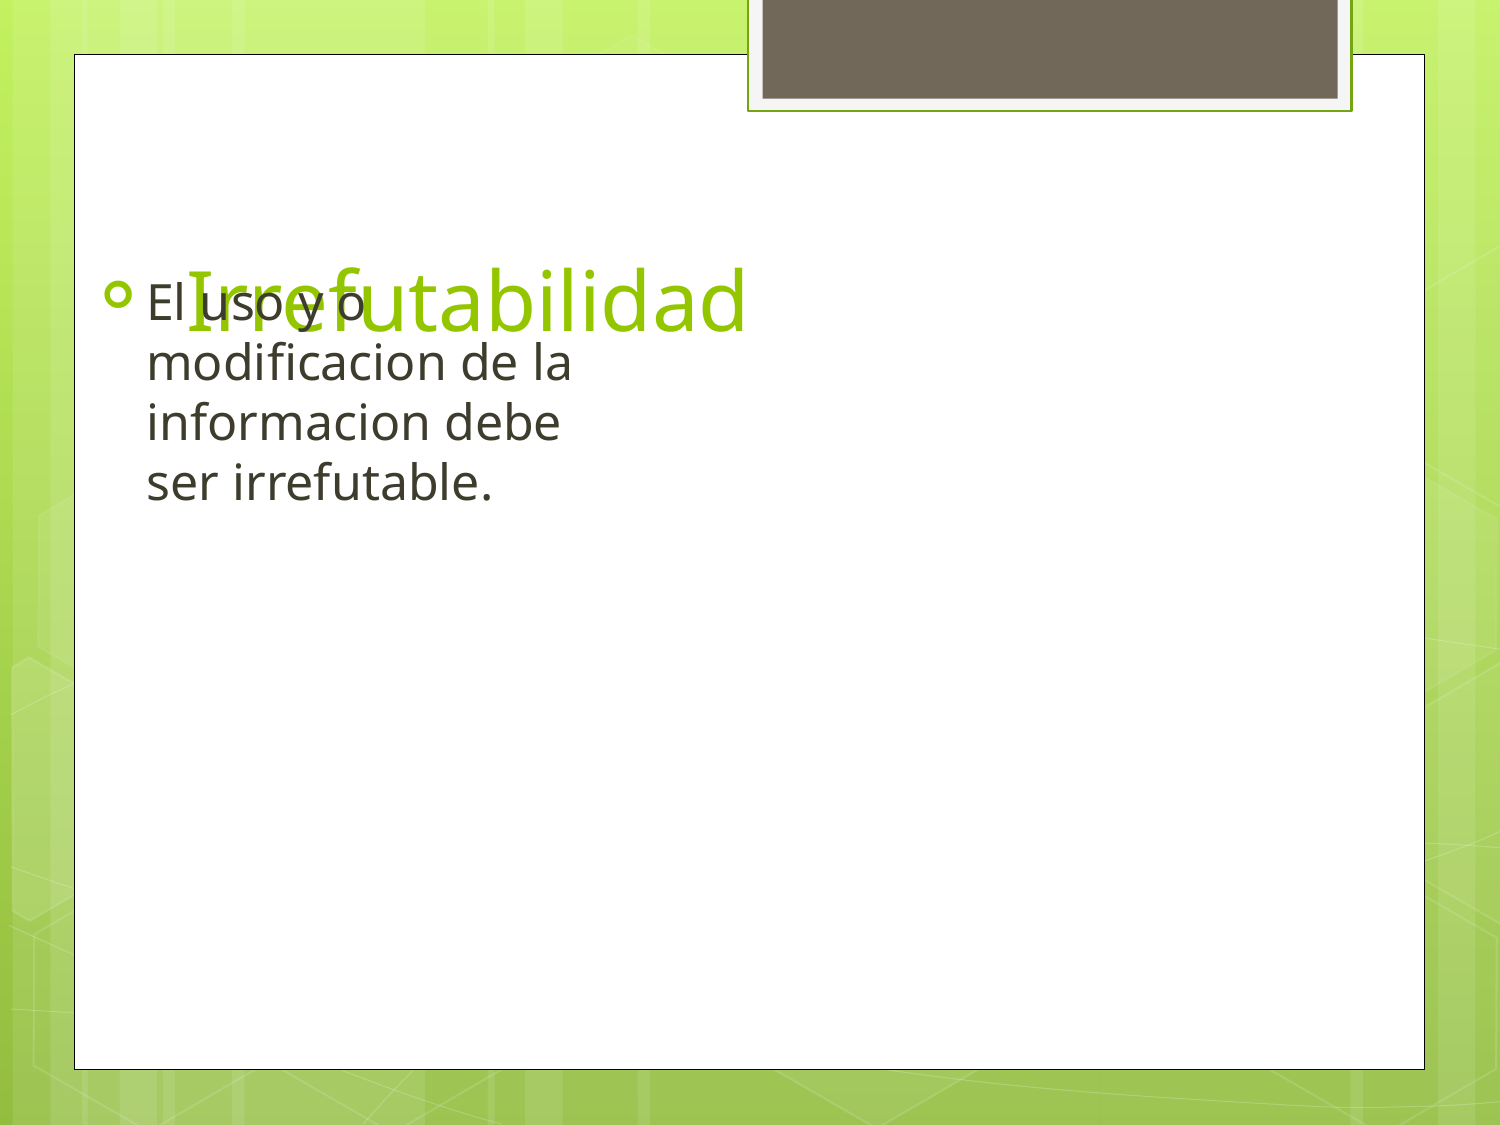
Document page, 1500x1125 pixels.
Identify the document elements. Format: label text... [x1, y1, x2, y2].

title Irrefutabilidad [171, 168, 1324, 357]
list El uso y o modificacion de la informacion debe ser irrefutable. [75, 262, 621, 1005]
